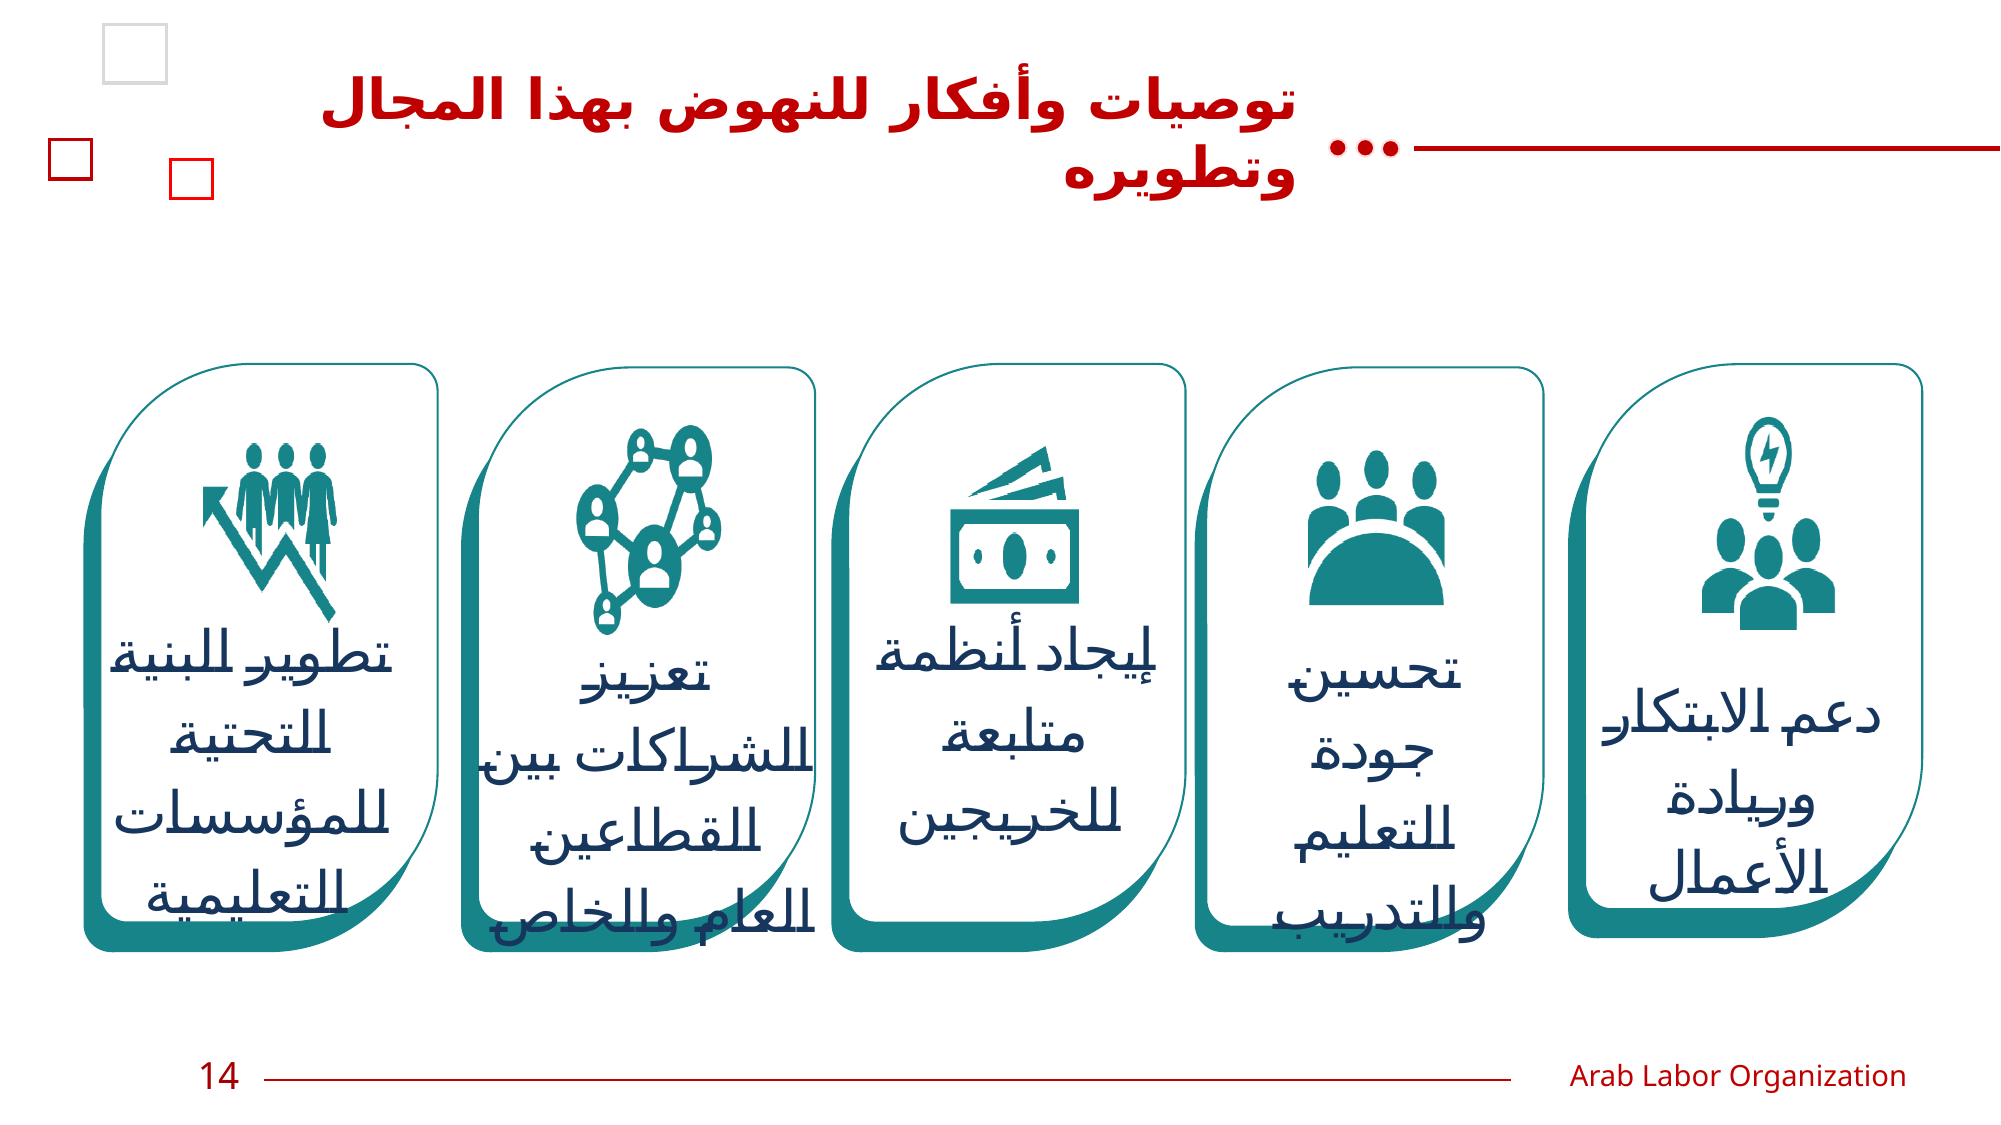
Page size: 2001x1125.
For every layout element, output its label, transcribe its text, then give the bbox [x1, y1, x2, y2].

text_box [832, 363, 1192, 952]
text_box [462, 367, 830, 952]
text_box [61, 363, 441, 952]
text_box Arab Labor Organization [1425, 1049, 1923, 1100]
text_box [1380, 138, 1401, 159]
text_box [1195, 367, 1544, 952]
text_box [48, 139, 92, 180]
text_box [169, 158, 213, 200]
text_box [1327, 137, 1348, 158]
text_box [1355, 137, 1376, 158]
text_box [1564, 364, 1923, 938]
text_box [103, 23, 168, 84]
text_box 14 [143, 1044, 255, 1105]
text_box توصيات وأفكار للنهوض بهذا المجال وتطويره [245, 57, 1314, 206]
